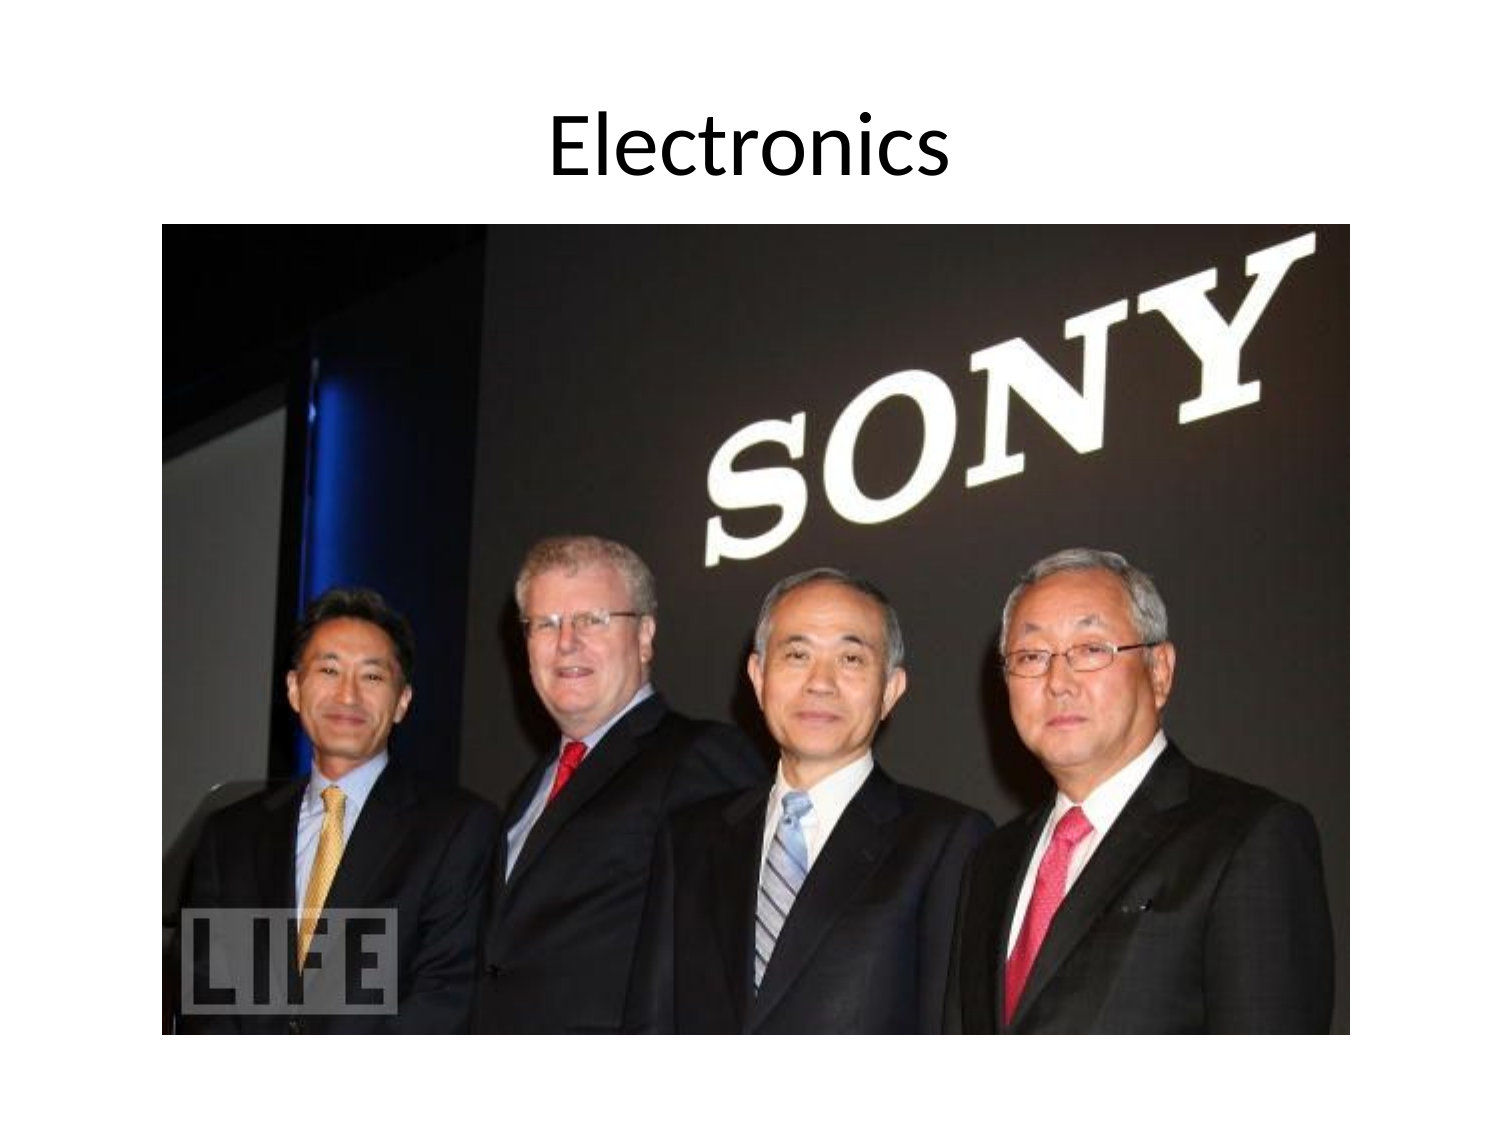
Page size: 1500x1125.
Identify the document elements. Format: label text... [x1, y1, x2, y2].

picture [162, 224, 1351, 1035]
title Electronics [75, 45, 1425, 233]
